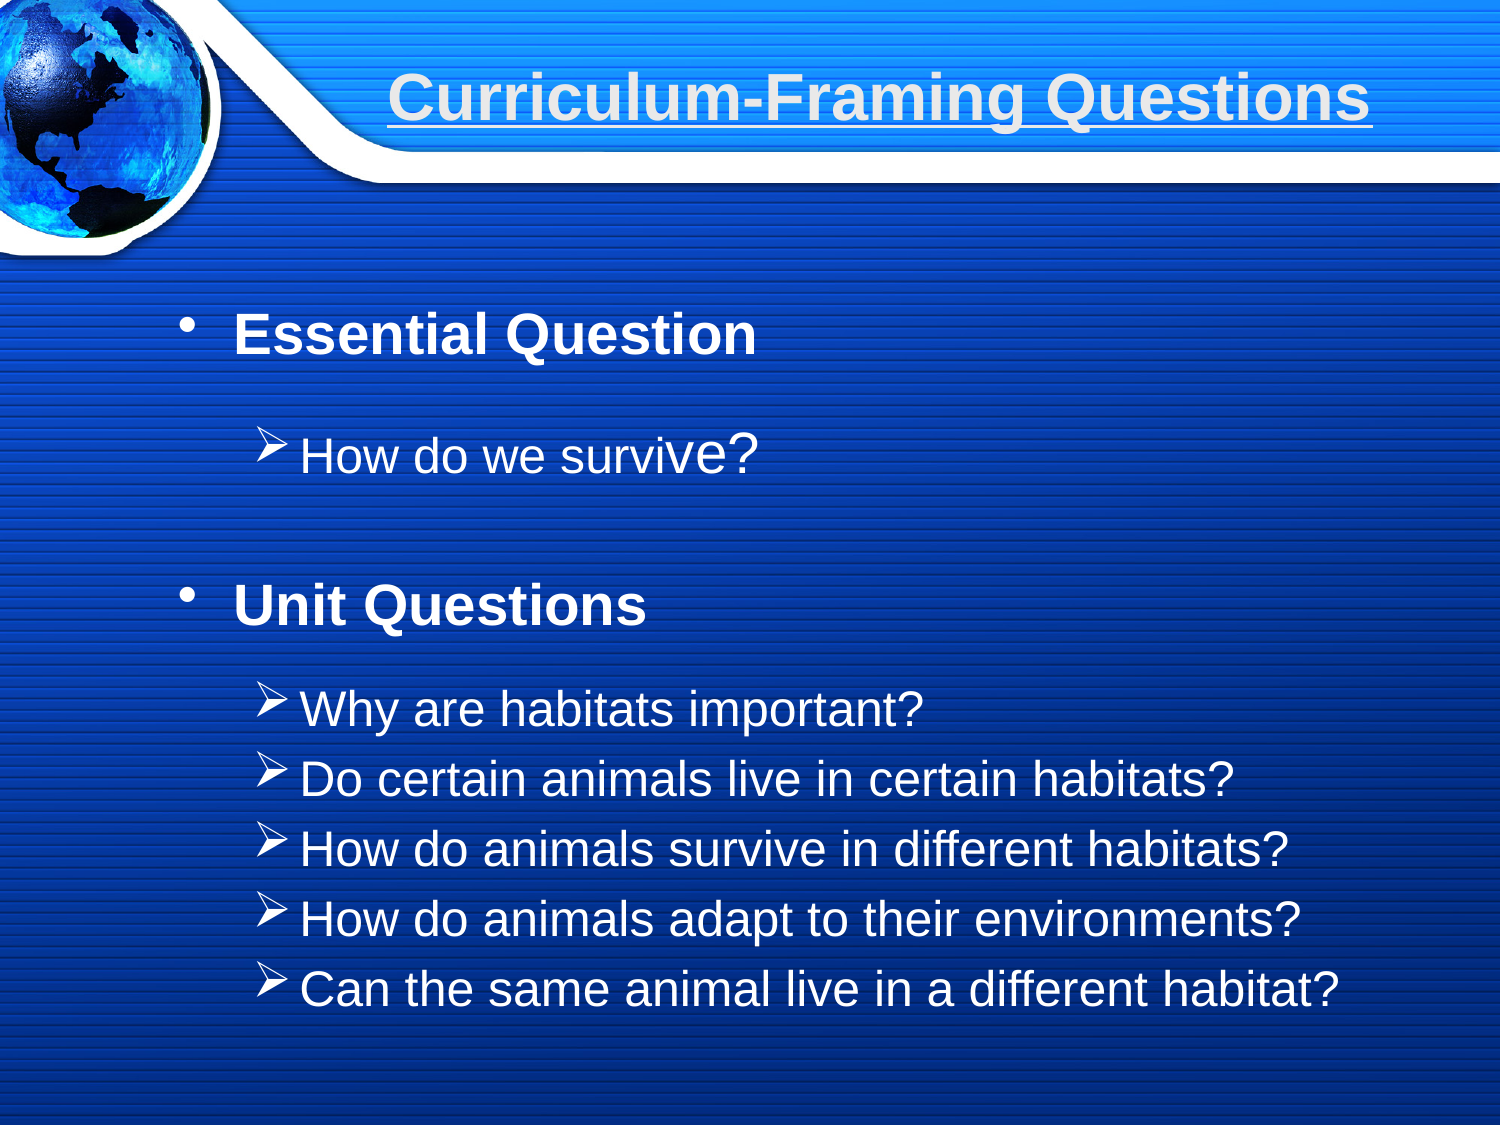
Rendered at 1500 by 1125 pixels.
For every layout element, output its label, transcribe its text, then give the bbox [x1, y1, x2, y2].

picture [0, 0, 1500, 1125]
picture [5, 51, 14, 64]
title Curriculum-Framing Questions [371, 37, 1500, 151]
list Essential Question How do we survive? Unit Questions Why are habitats important? Do certain animals live in certain habitats? How do animals survive in different habitats? How do animals adapt to their environments? Can the same animal live in a different habitat? [162, 249, 1401, 1125]
